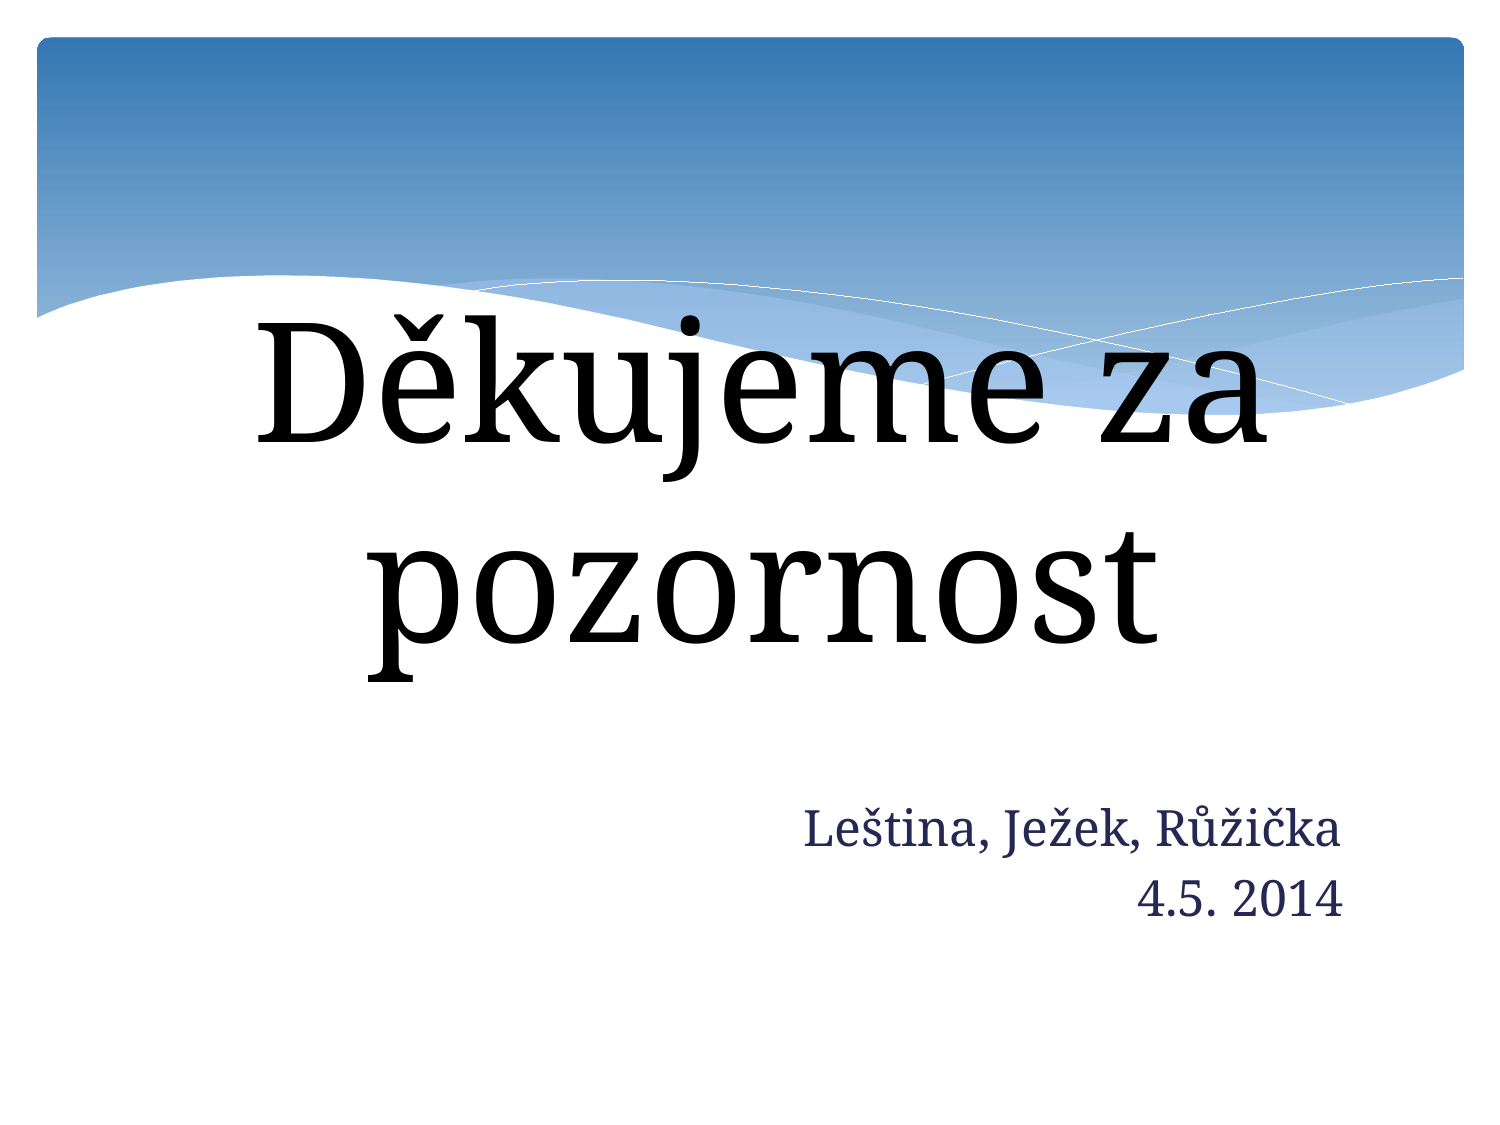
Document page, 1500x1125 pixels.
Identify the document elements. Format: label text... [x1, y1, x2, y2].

list Leština, Ježek, Růžička 4.5. 2014 [142, 580, 1359, 1006]
title Děkujeme za pozornost [88, 373, 1439, 580]
